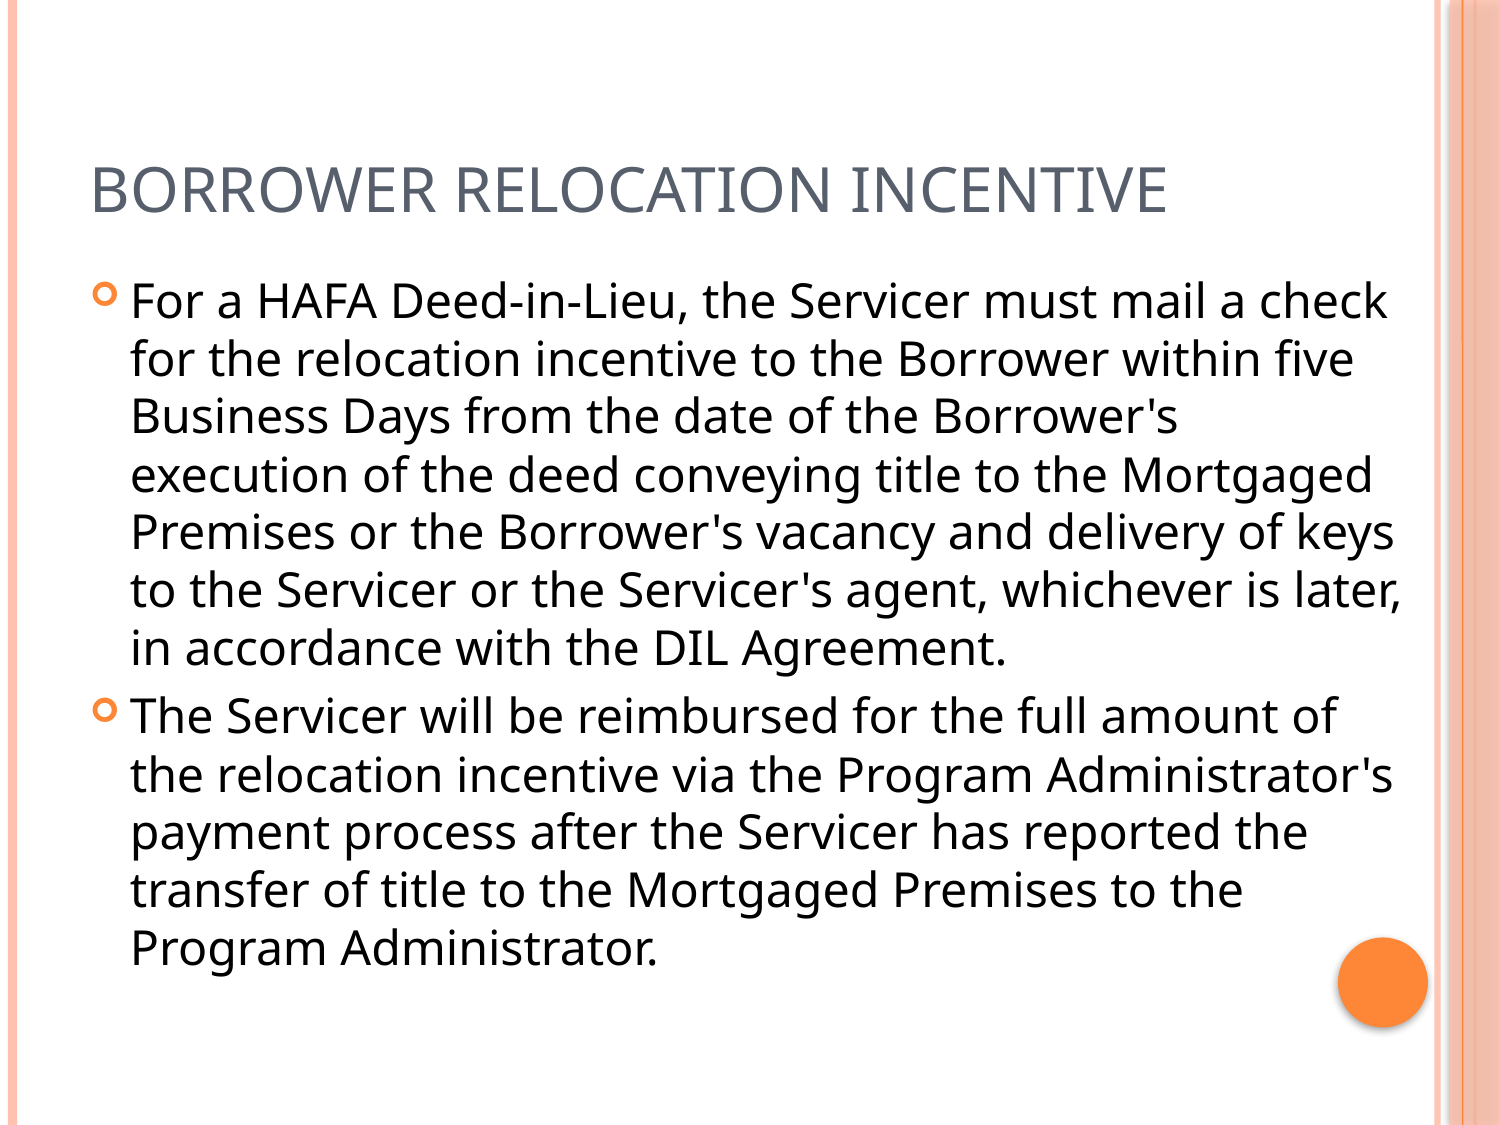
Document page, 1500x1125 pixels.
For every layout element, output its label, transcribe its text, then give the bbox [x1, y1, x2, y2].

title Borrower relocation incentive [75, 45, 1300, 233]
list For a HAFA Deed-in-Lieu, the Servicer must mail a check for the relocation incentive to the Borrower within five Business Days from the date of the Borrower's execution of the deed conveying title to the Mortgaged Premises or the Borrower's vacancy and delivery of keys to the Servicer or the Servicer's agent, whichever is later, in accordance with the DIL Agreement. The Servicer will be reimbursed for the full amount of the relocation incentive via the Program Administrator's payment process after the Servicer has reported the transfer of title to the Mortgaged Premises to the Program Administrator. [75, 262, 1425, 1038]
